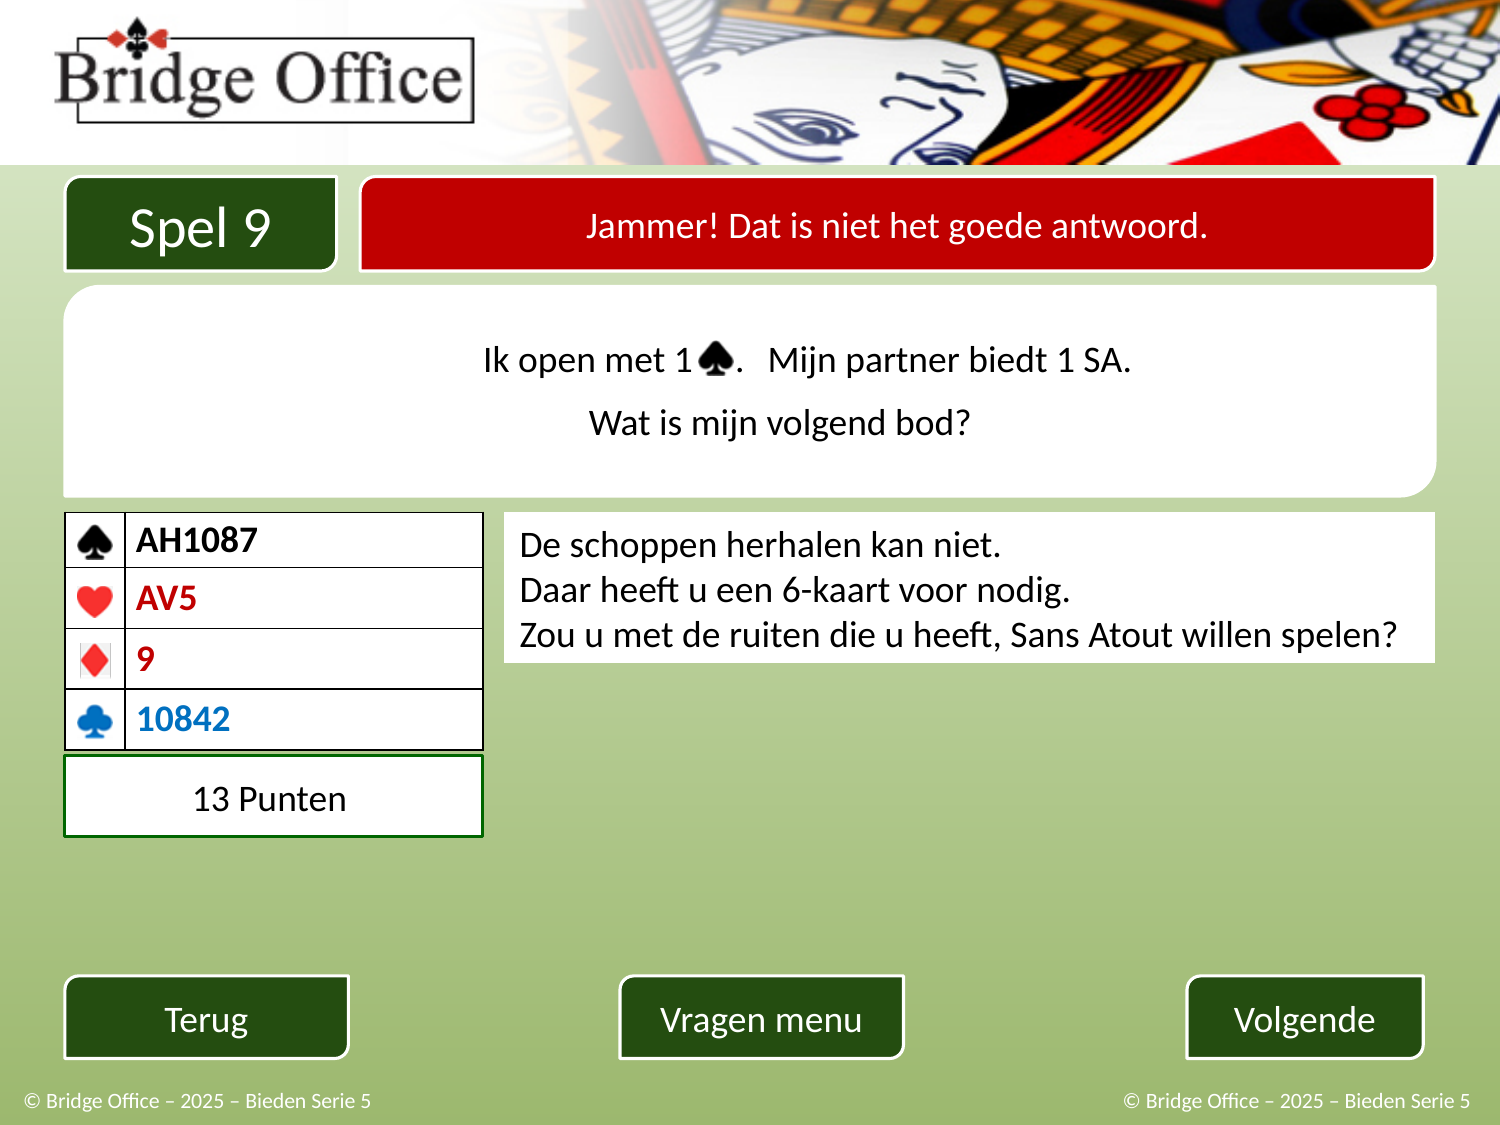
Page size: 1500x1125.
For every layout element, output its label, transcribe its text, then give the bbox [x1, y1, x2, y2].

picture [0, 0, 1500, 166]
text_box © Bridge Office – 2025 – Bieden Serie 5 [8, 1079, 393, 1121]
text_box De schoppen herhalen kan niet. Daar heeft u een 6-kaart voor nodig. Zou u met de ruiten die u heeft, Sans Atout willen spelen? [504, 512, 1435, 663]
text_box Ik open met 1 . [468, 327, 845, 388]
text_box Vragen menu [618, 974, 906, 1061]
table_header AH1087 [126, 513, 482, 567]
text_box [63, 284, 1437, 498]
text_box © Bridge Office – 2025 – Bieden Serie 5 [1107, 1079, 1500, 1121]
text_box Jammer! Dat is niet het goede antwoord. [358, 179, 1437, 273]
table_cell [66, 629, 124, 688]
table_cell [66, 568, 124, 628]
text_box Spel 9 [63, 179, 339, 273]
text_box Mijn partner biedt 1 SA. [752, 327, 1167, 387]
text_box Volgende [1185, 974, 1425, 1061]
text_box 13 Punten [63, 754, 484, 838]
table_cell AV5 [126, 568, 482, 628]
picture [77, 703, 114, 740]
table_cell 10842 [126, 690, 482, 749]
table_cell 9 [126, 629, 482, 688]
text_box Terug [63, 974, 350, 1061]
picture [77, 643, 114, 679]
table_header [66, 513, 124, 567]
picture [77, 524, 114, 561]
table_cell [66, 690, 124, 749]
text_box Wat is mijn volgend bod? [573, 390, 995, 451]
picture [698, 340, 734, 376]
picture [77, 585, 114, 618]
